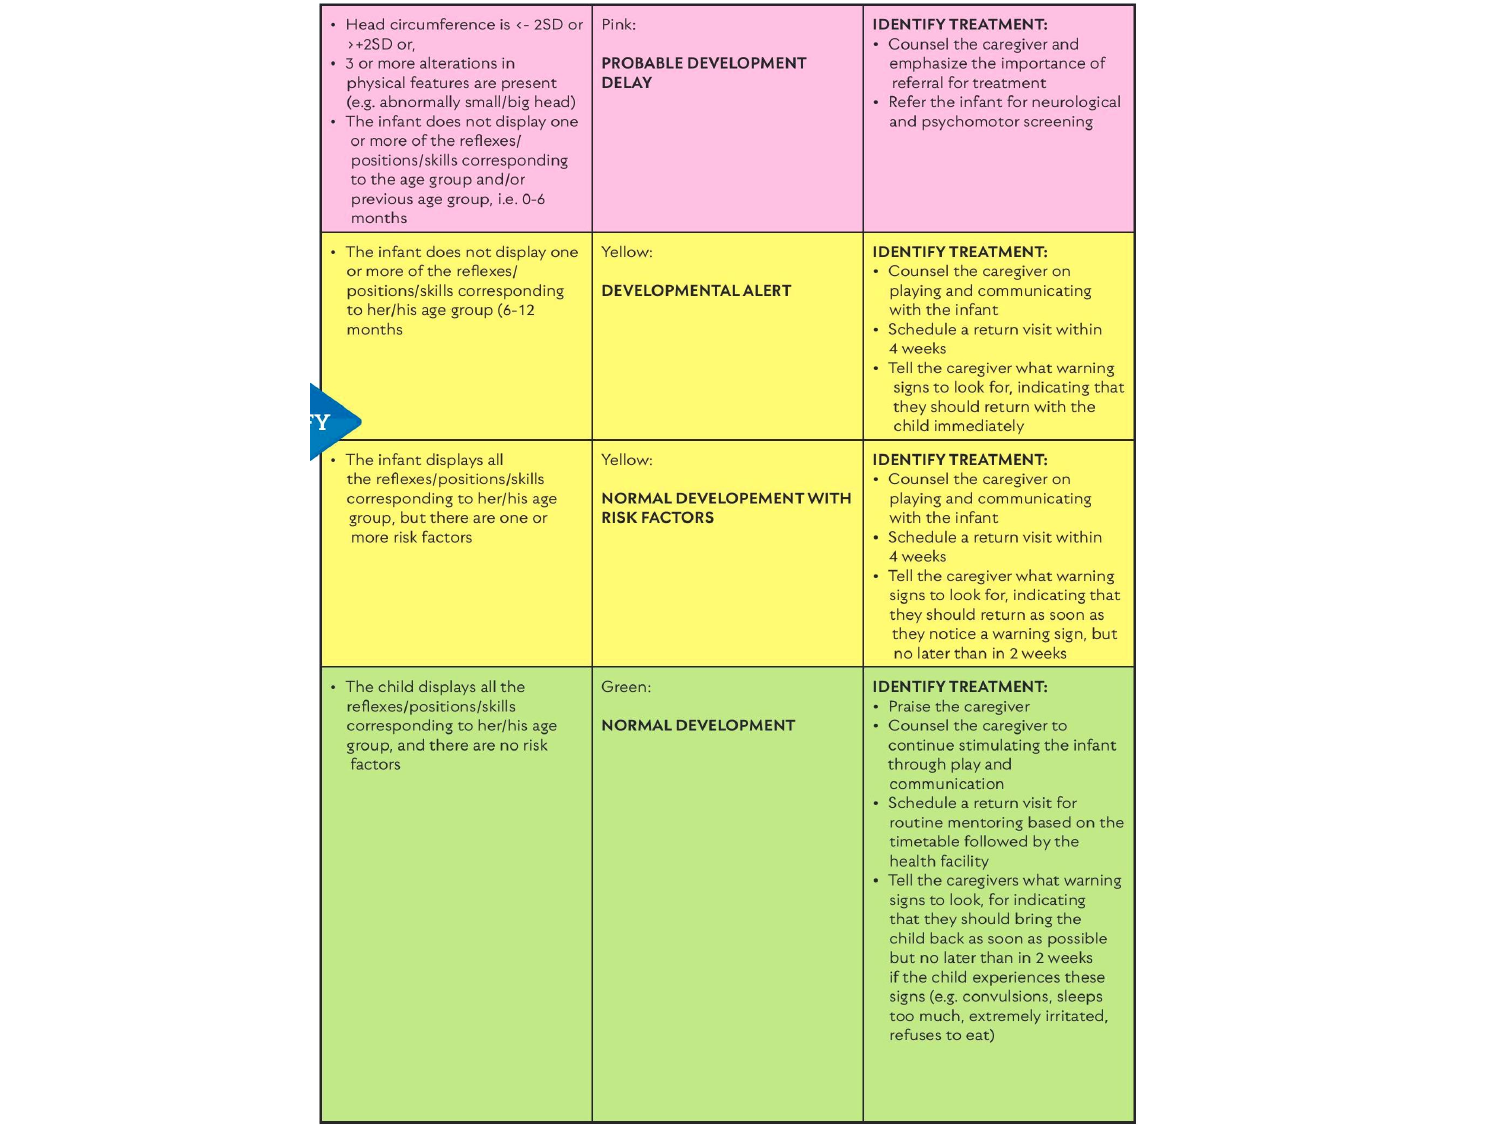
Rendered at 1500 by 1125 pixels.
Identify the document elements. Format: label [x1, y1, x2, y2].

picture [310, 0, 1138, 1125]
